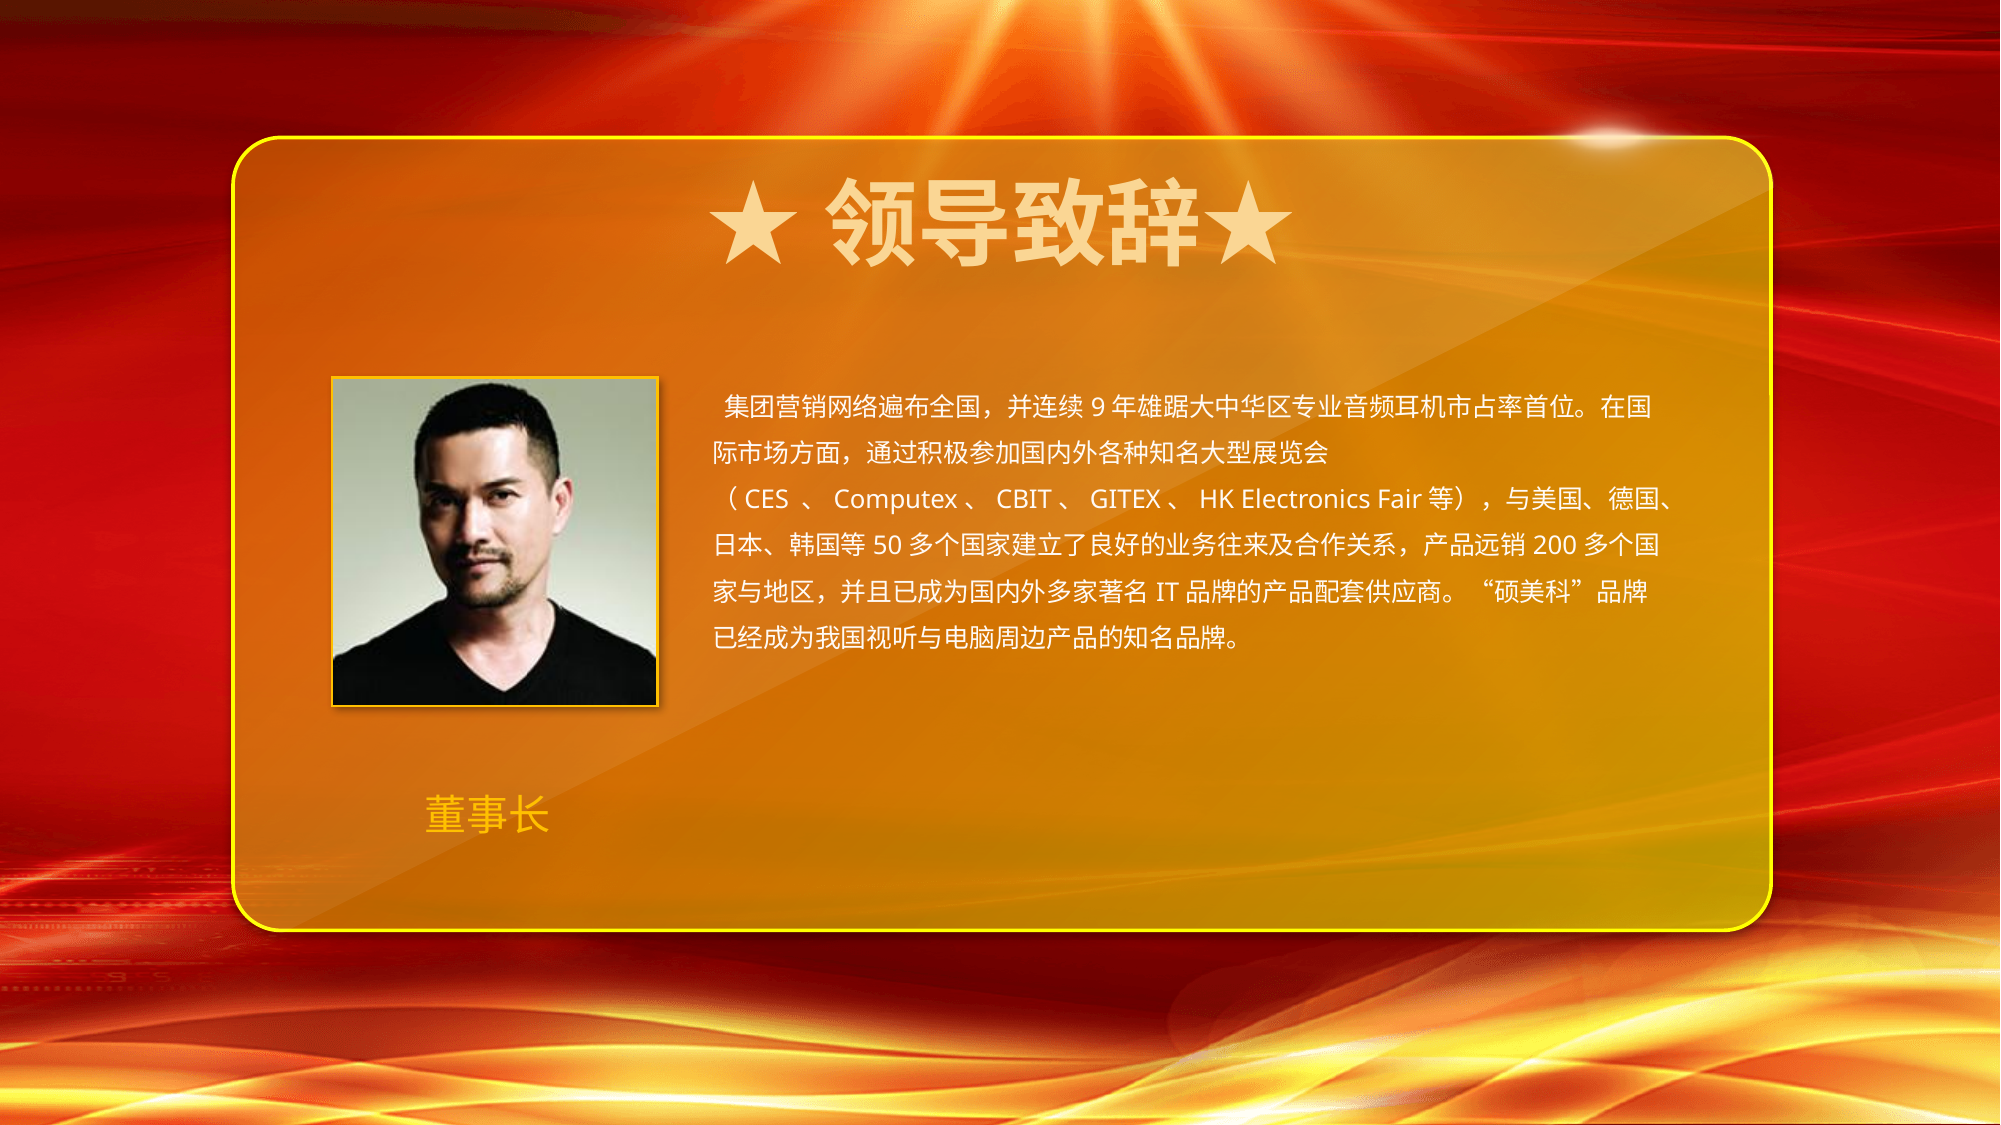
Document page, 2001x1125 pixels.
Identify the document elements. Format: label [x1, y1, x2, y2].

picture [0, 0, 2000, 1125]
text_box [232, 137, 1774, 933]
